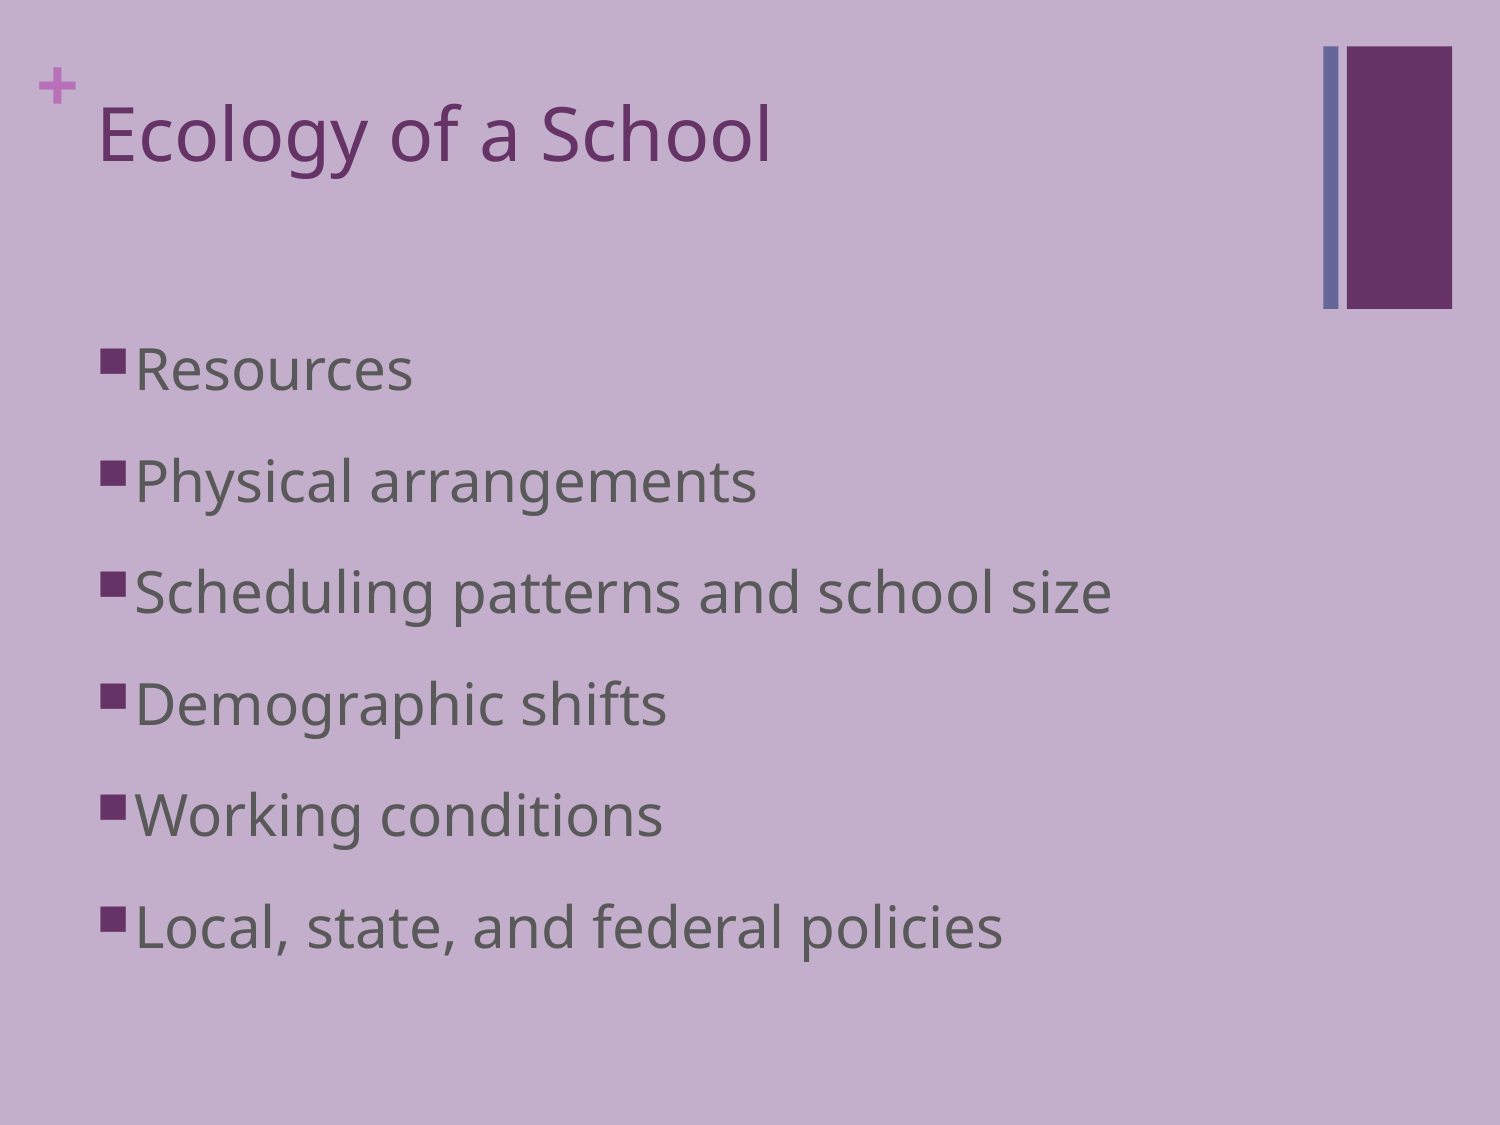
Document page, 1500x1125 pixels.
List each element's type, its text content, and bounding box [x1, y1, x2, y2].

title Ecology of a School [81, 79, 1322, 263]
list Resources Physical arrangements Scheduling patterns and school size Demographic shifts Working conditions Local, state, and federal policies [81, 324, 1322, 1005]
